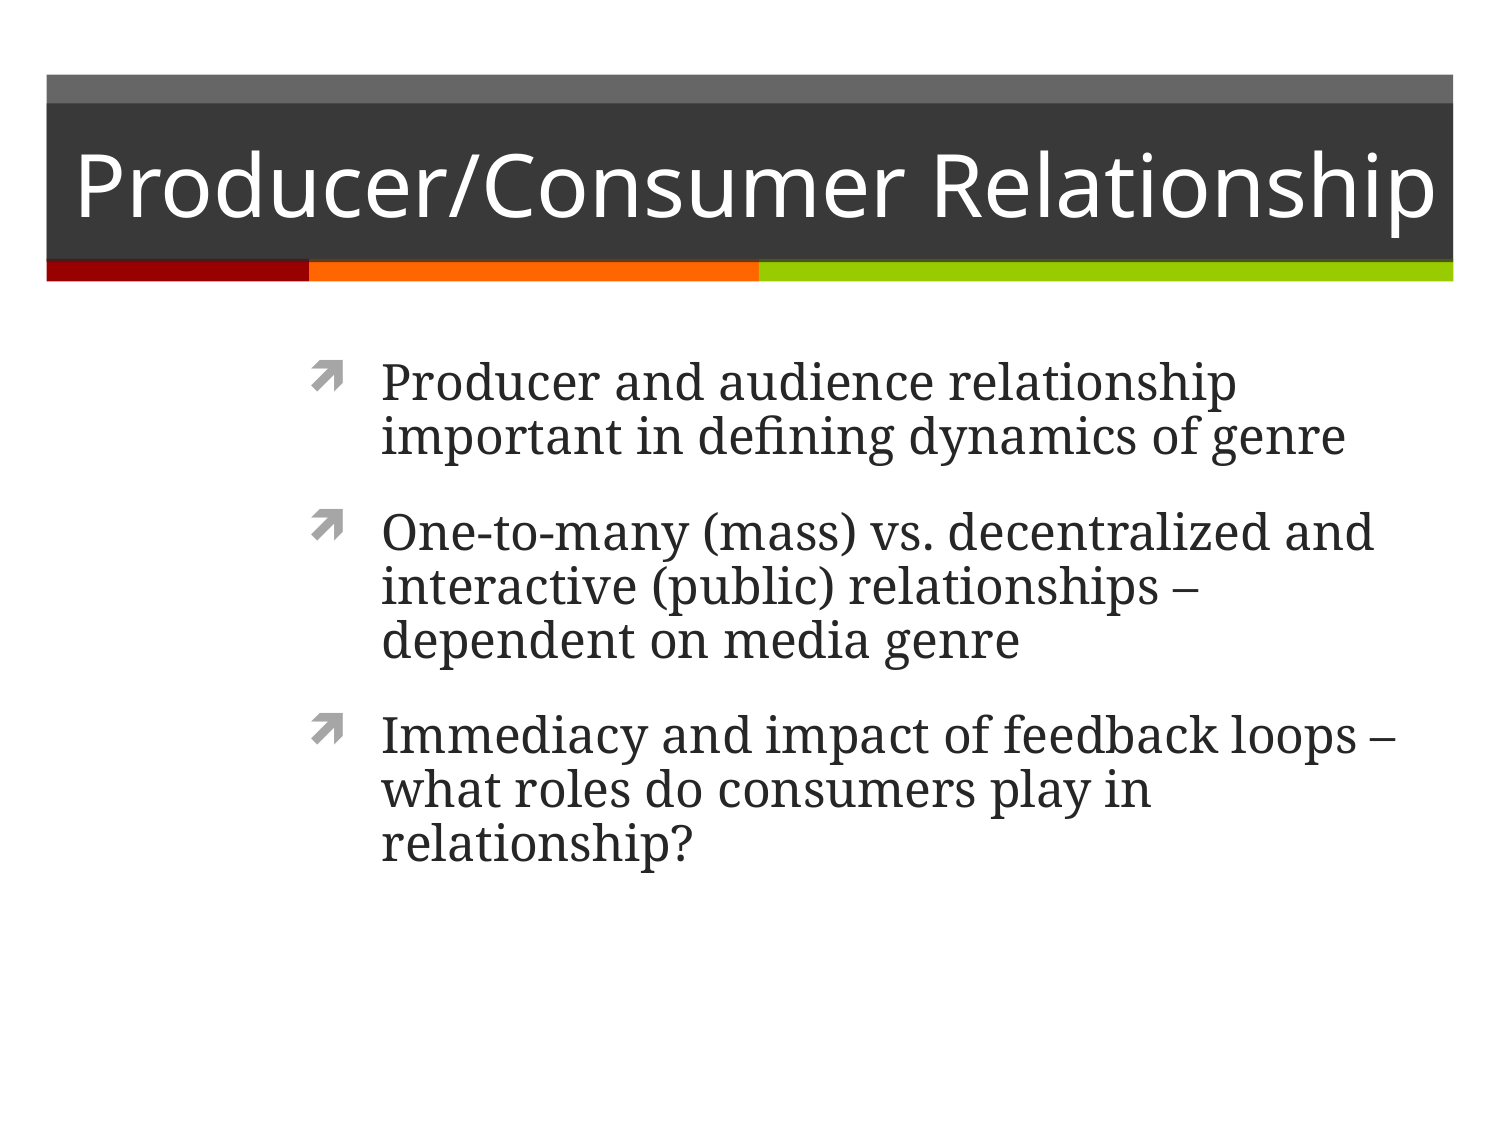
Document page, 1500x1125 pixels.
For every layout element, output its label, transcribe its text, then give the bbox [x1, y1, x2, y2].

list Producer and audience relationship important in defining dynamics of genre One-to-many (mass) vs. decentralized and interactive (public) relationships – dependent on media genre Immediacy and impact of feedback loops – what roles do consumers play in relationship? [292, 350, 1454, 1005]
title Producer/Consumer Relationship [46, 103, 1454, 263]
